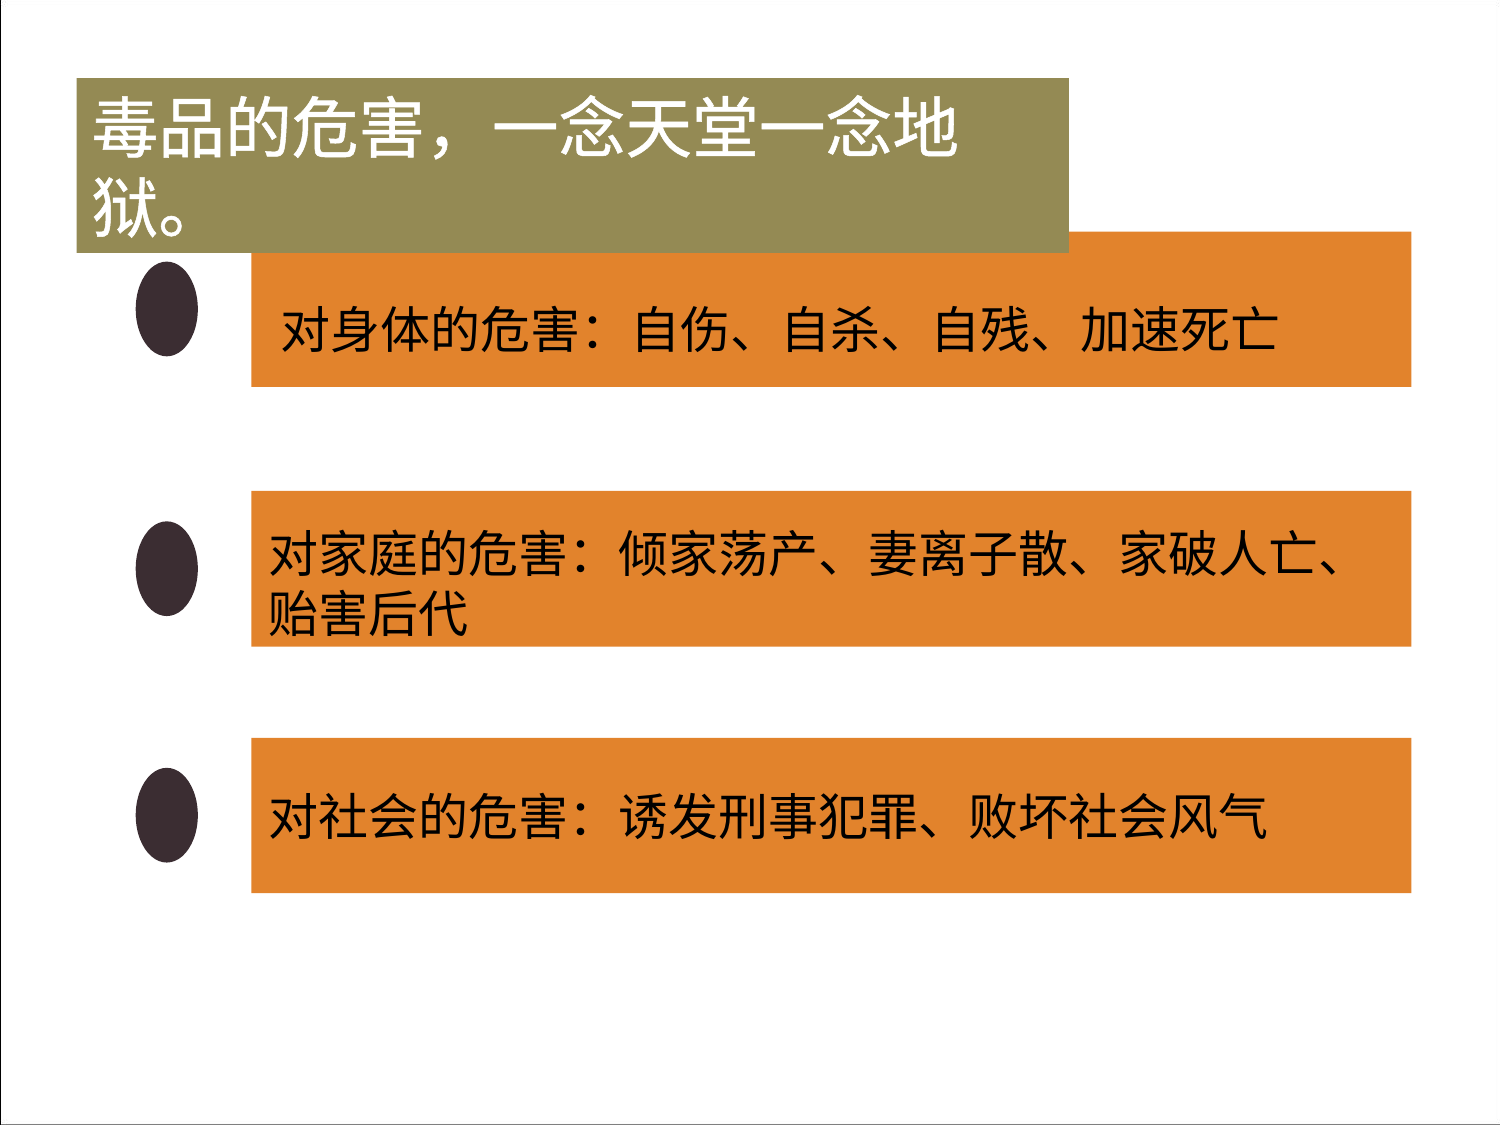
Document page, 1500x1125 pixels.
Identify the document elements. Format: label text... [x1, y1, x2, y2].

picture [0, 0, 1500, 1125]
text_box 毒品的危害，一念天堂一念地狱。 [76, 78, 1069, 253]
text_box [135, 231, 1412, 894]
